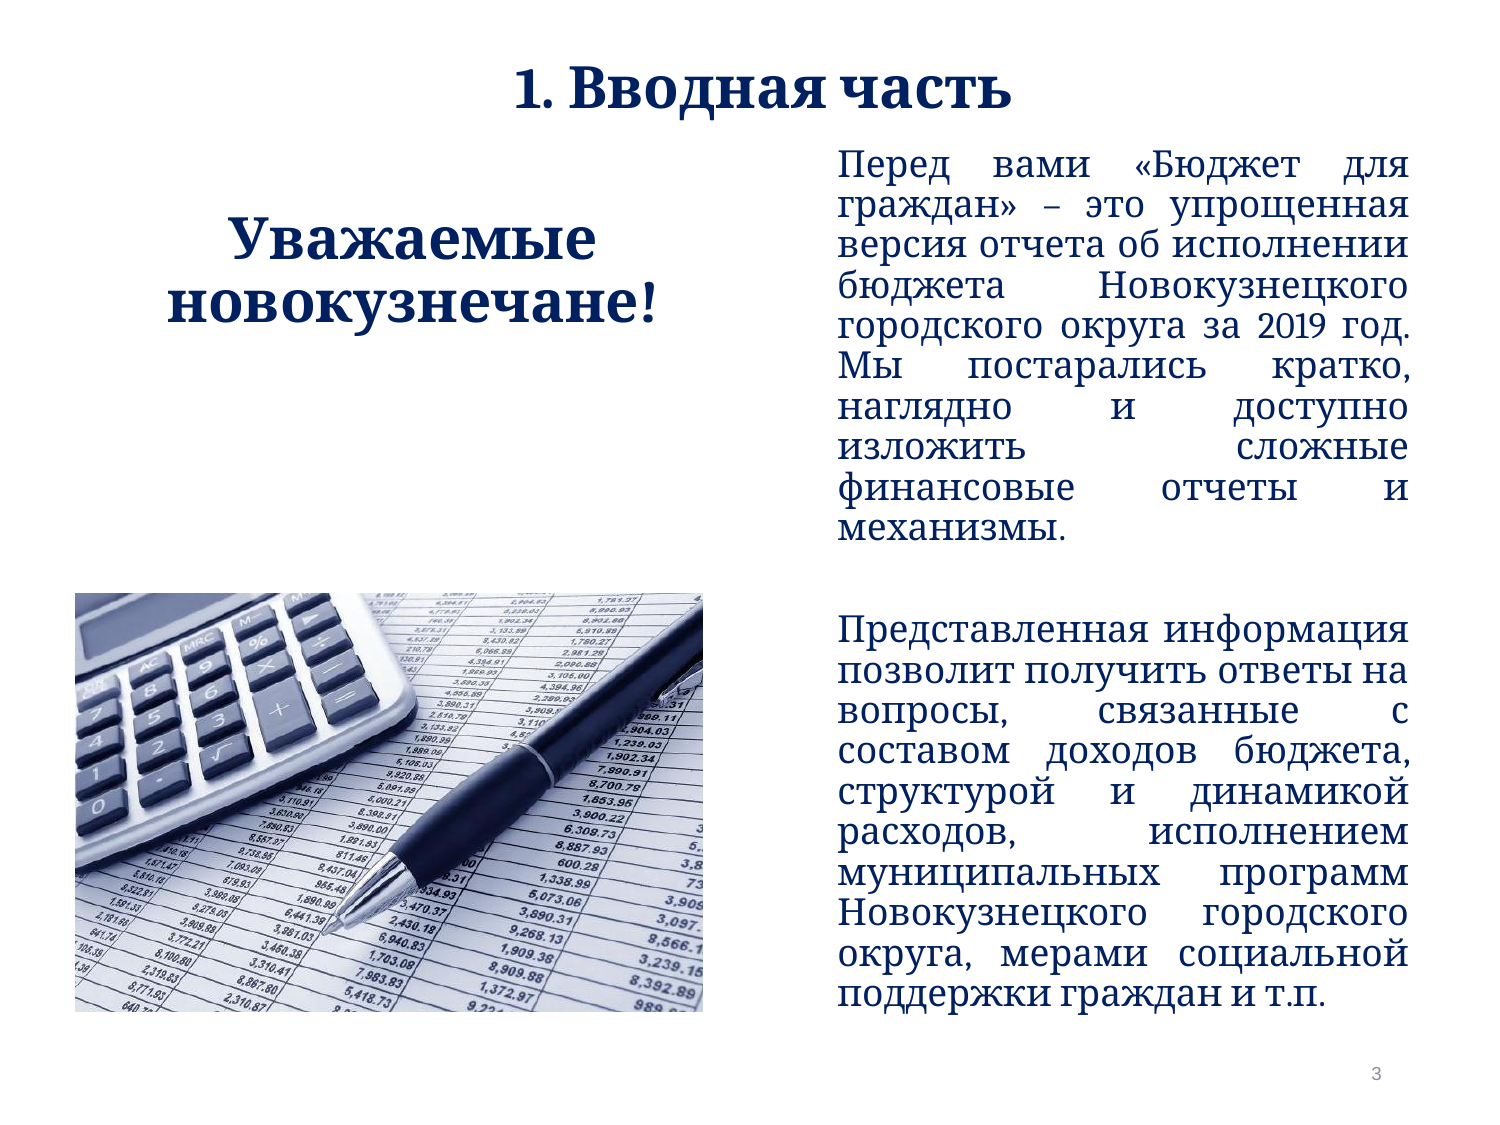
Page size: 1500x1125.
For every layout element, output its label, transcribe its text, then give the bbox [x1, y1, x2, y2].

text_box 1. Вводная часть [500, 42, 1028, 128]
picture [75, 593, 703, 1012]
title Уважаемые новокузнечане! [76, 113, 750, 431]
slide_number 3 [1059, 1042, 1397, 1103]
list Перед вами «Бюджет для граждан» – это упрощенная версия отчета об исполнении бюджета Новокузнецкого городского округа за 2019 год. Мы постарались кратко, наглядно и доступно изложить сложные финансовые отчеты и механизмы. Представленная информация позволит получить ответы на вопросы, связанные с составом доходов бюджета, структурой и динамикой расходов, исполнением муниципальных программ Новокузнецкого городского округа, мерами социальной поддержки граждан и т.п. [797, 137, 1425, 1071]
